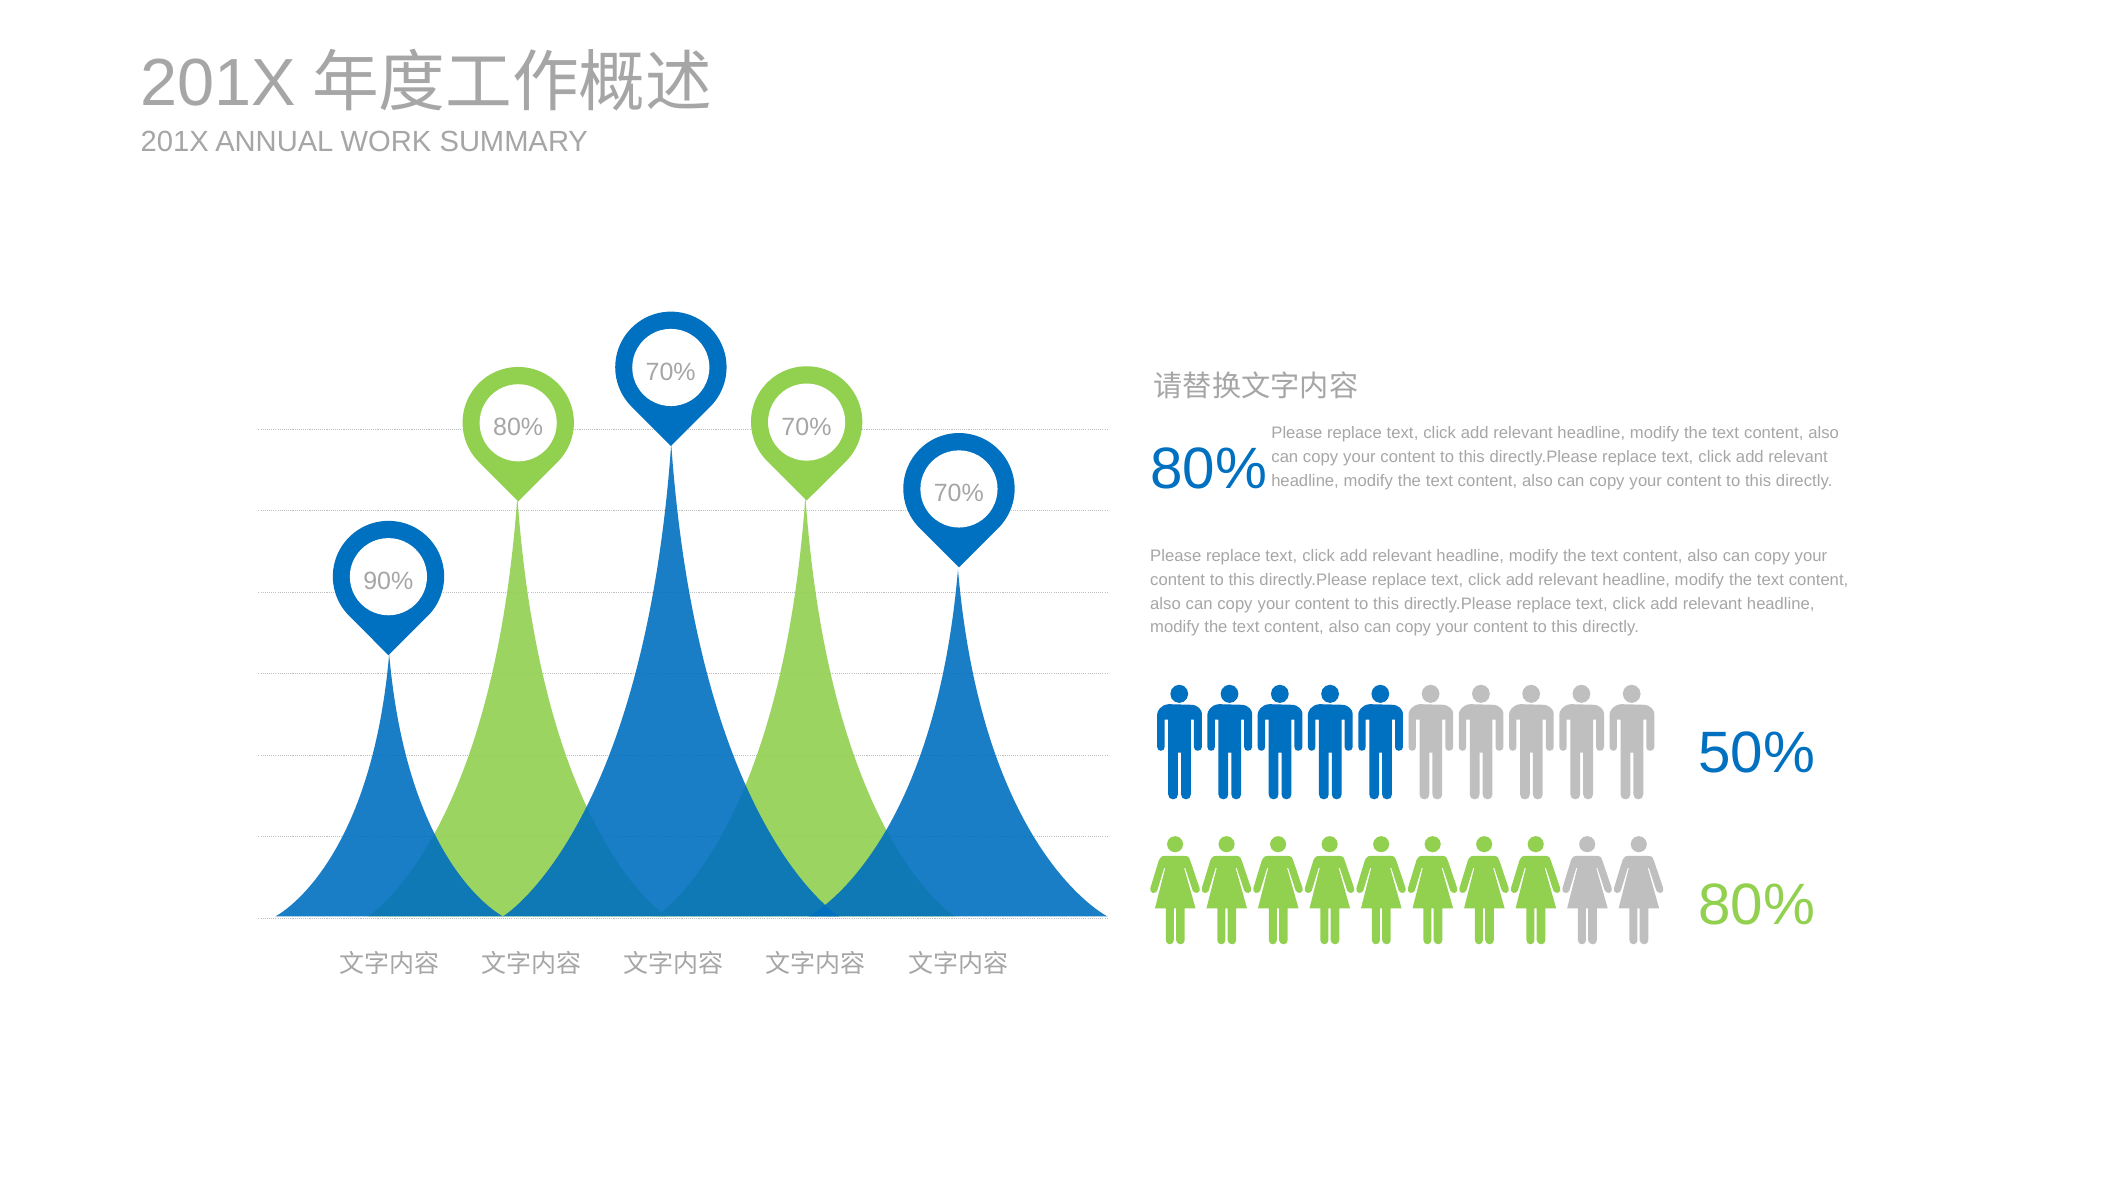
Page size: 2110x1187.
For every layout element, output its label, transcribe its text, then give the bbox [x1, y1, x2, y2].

text_box 文字内容 [907, 941, 1009, 978]
text_box Please replace text, click add relevant headline, modify the text content, also can copy your content to this directly.Please replace text, click add relevant headline, modify the text content, also can copy your content to this directly.Please replace text, click add relevant headline, modify the text content, also can copy your content to this directly. [1150, 540, 1850, 637]
text_box 文字内容 [481, 941, 582, 978]
text_box 文字内容 [339, 941, 440, 978]
text_box Please replace text, click add relevant headline, modify the text content, also can copy your content to this directly.Please replace text, click add relevant headline, modify the text content, also can copy your content to this directly. [1271, 417, 1850, 490]
text_box 201X ANNUAL WORK SUMMARY [140, 122, 602, 158]
text_box 50% [1698, 700, 1816, 785]
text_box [462, 366, 574, 479]
text_box 80% [1150, 416, 1268, 501]
text_box 201X年度工作概述 [140, 38, 789, 119]
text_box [903, 433, 1015, 545]
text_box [1157, 684, 1655, 800]
text_box 请替换文字内容 [1153, 360, 1463, 403]
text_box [332, 520, 445, 633]
text_box 80% [1698, 852, 1816, 937]
text_box 文字内容 [765, 941, 866, 978]
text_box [258, 429, 1108, 919]
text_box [750, 366, 863, 478]
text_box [1149, 836, 1664, 945]
text_box 文字内容 [623, 941, 724, 978]
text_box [615, 311, 727, 423]
